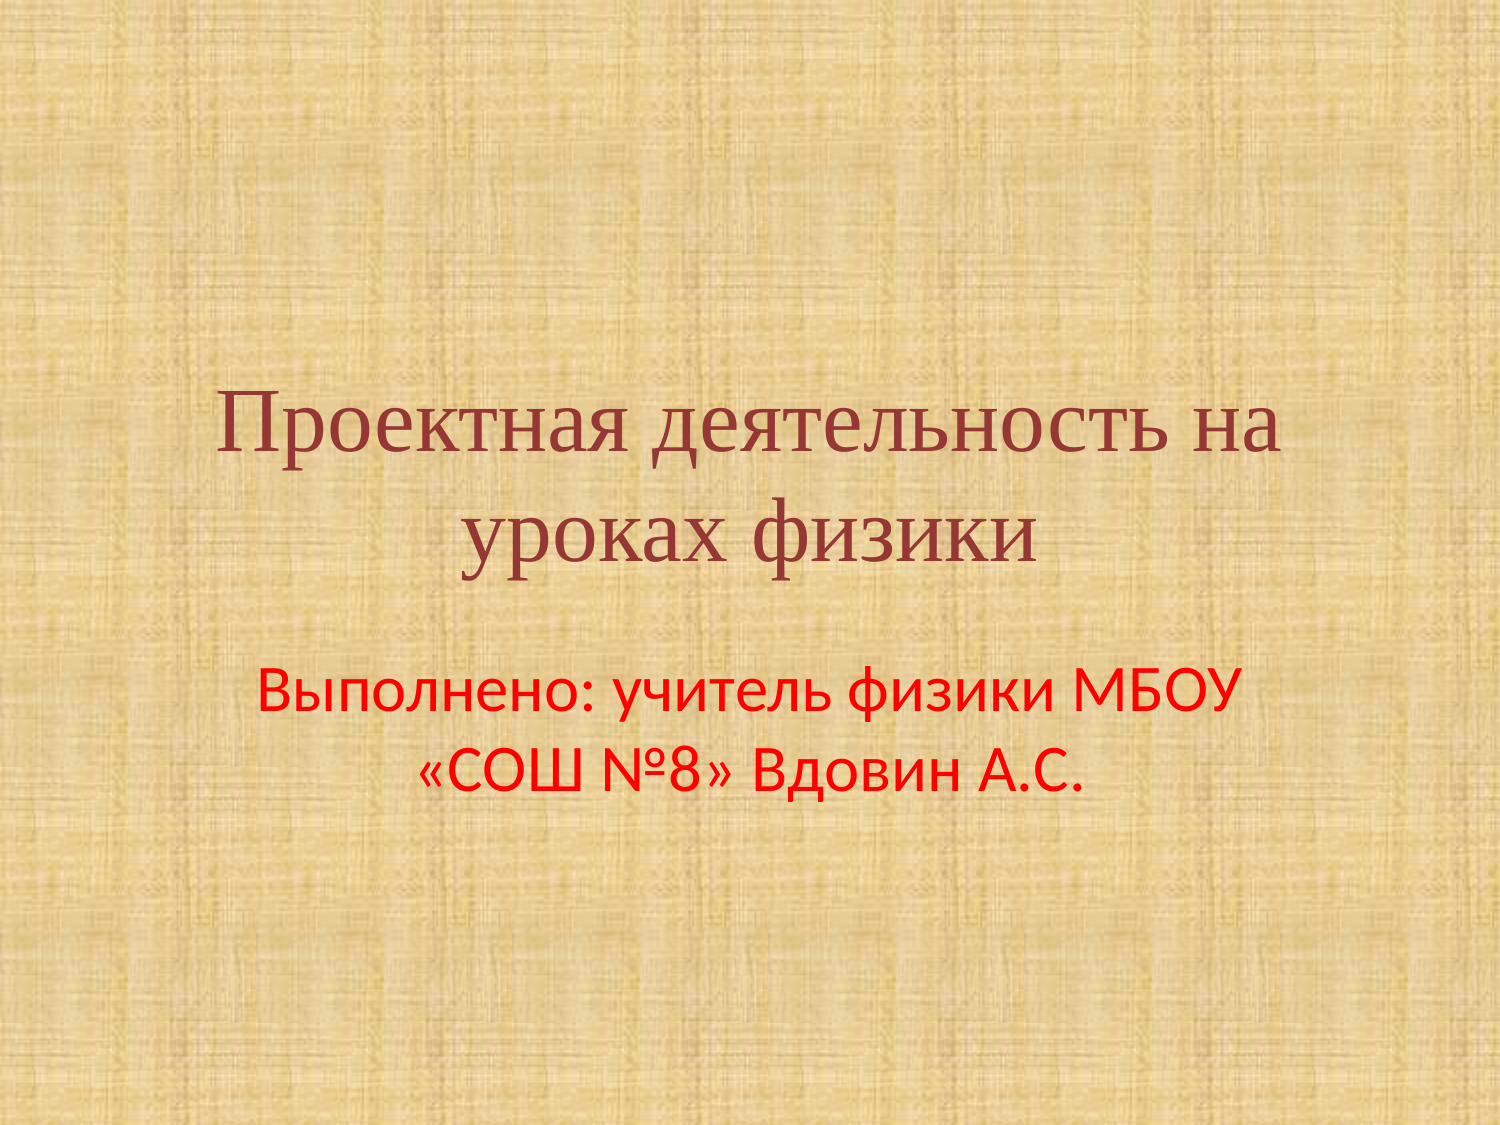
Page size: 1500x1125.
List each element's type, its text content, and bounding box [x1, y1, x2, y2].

subtitle Выполнено: учитель физики МБОУ «СОШ №8» Вдовин А.С. [225, 637, 1275, 925]
title Проектная деятельность на уроках физики [112, 349, 1388, 591]
picture [0, 0, 1500, 1125]
